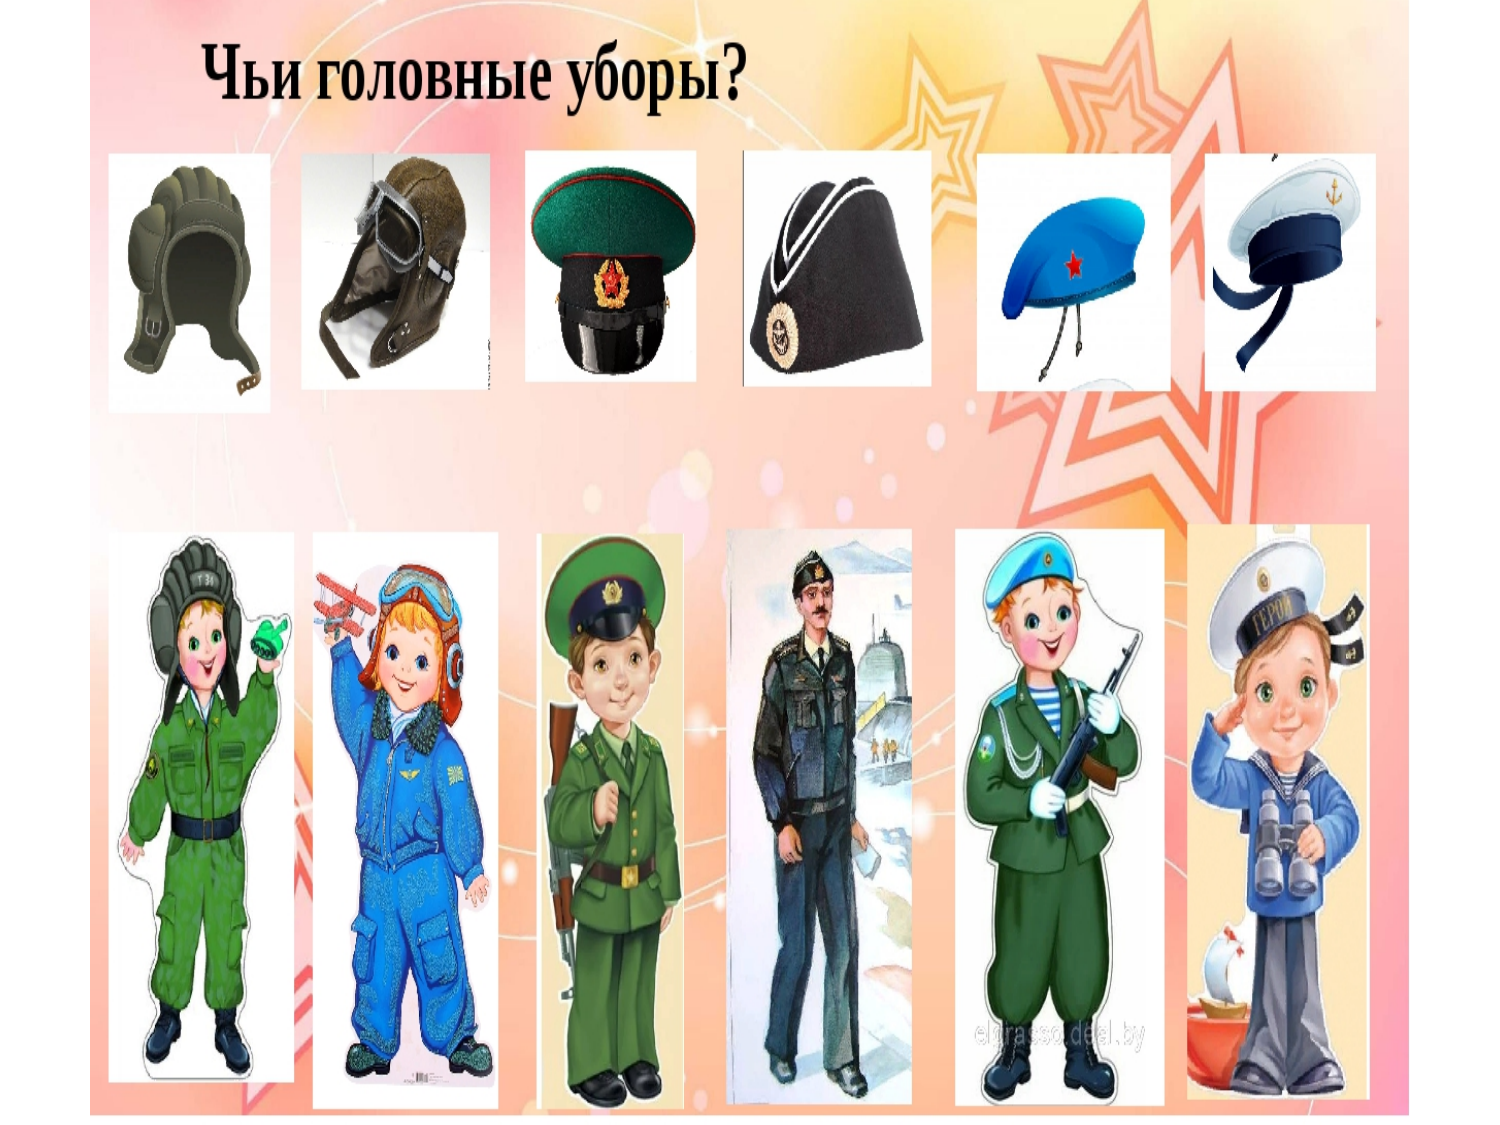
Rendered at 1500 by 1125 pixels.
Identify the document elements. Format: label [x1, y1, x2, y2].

list [89, 0, 1411, 1125]
